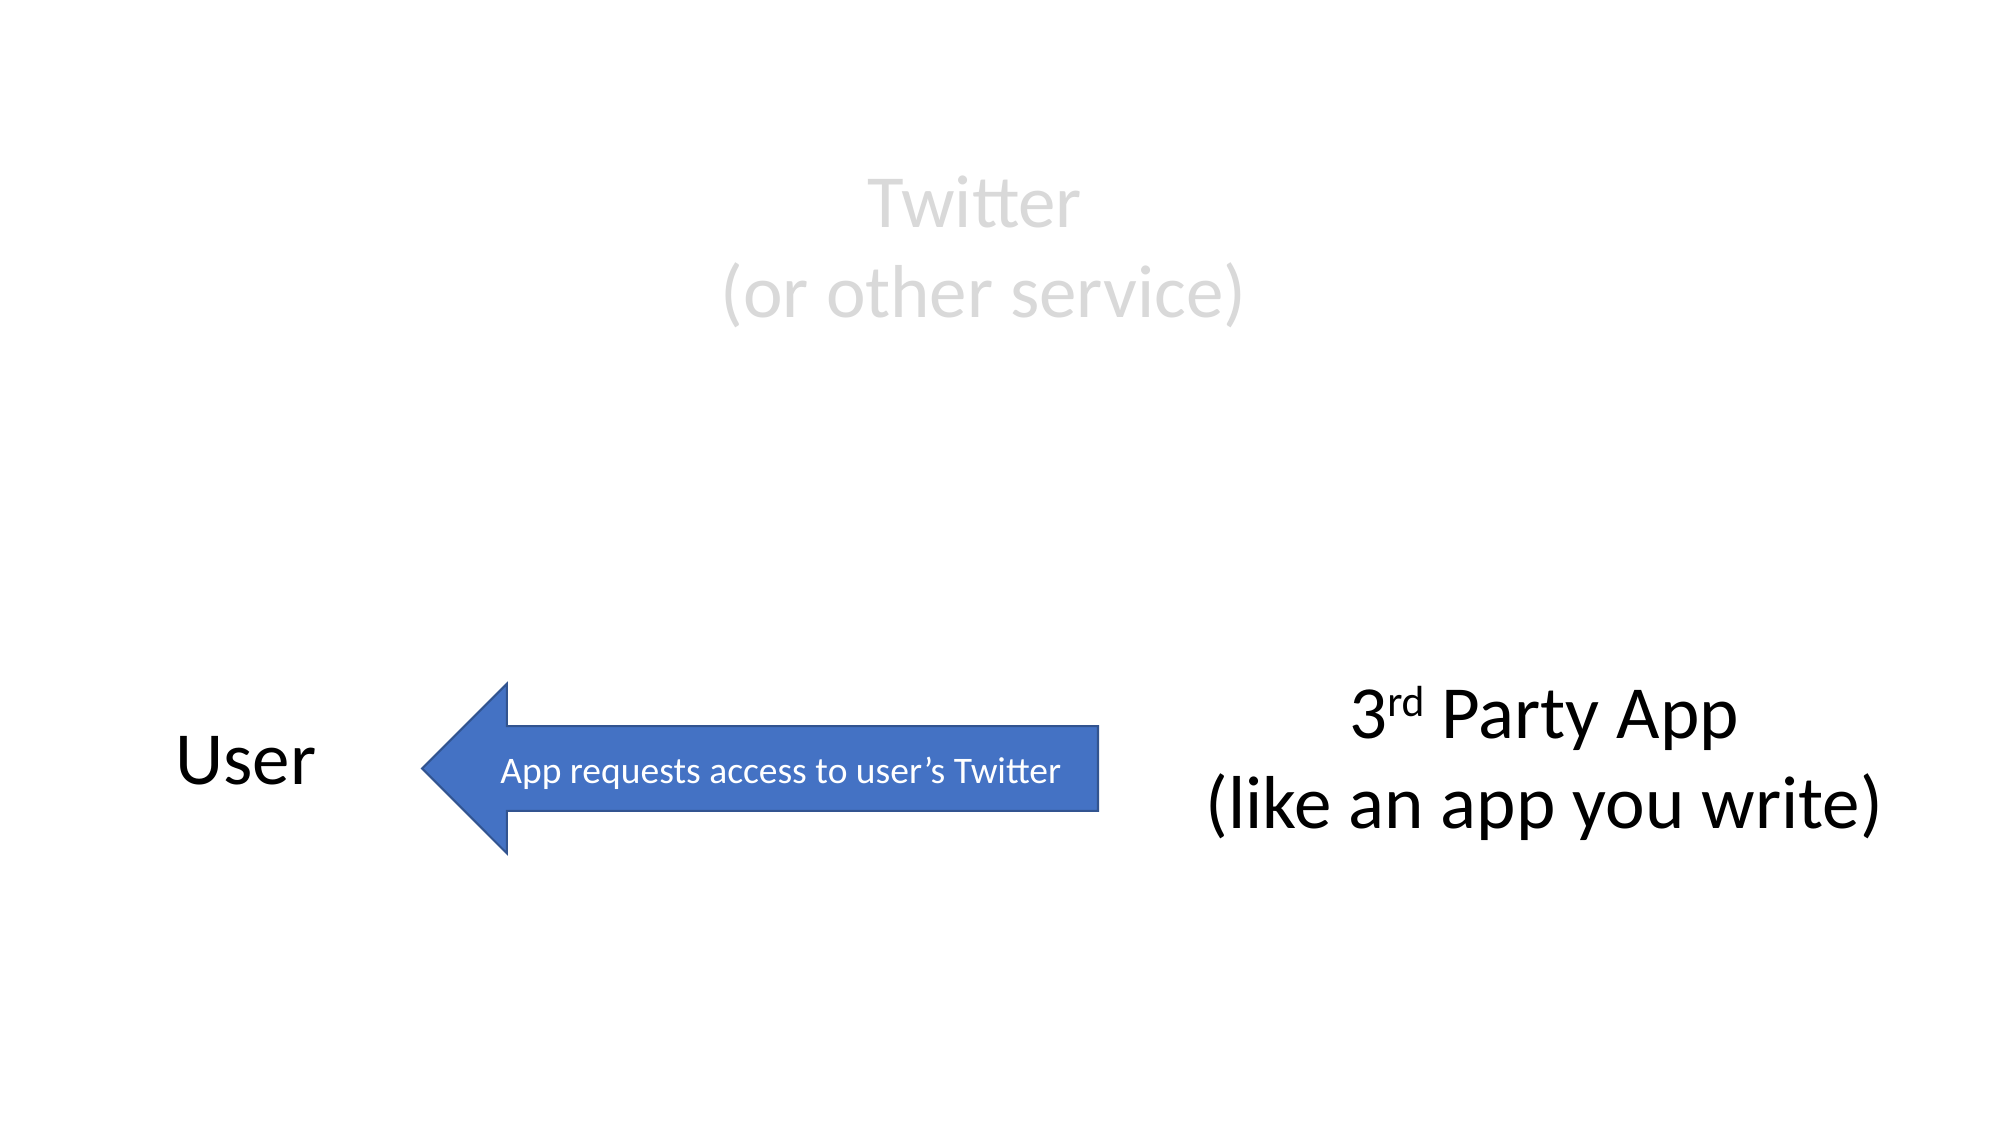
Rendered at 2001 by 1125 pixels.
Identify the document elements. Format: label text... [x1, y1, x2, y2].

text_box App requests access to user’s Twitter [420, 681, 1100, 856]
text_box 3rd Party App (like an app you write) [1190, 656, 1899, 852]
text_box Twitter (or other service) [705, 145, 1262, 341]
text_box User [160, 701, 332, 807]
